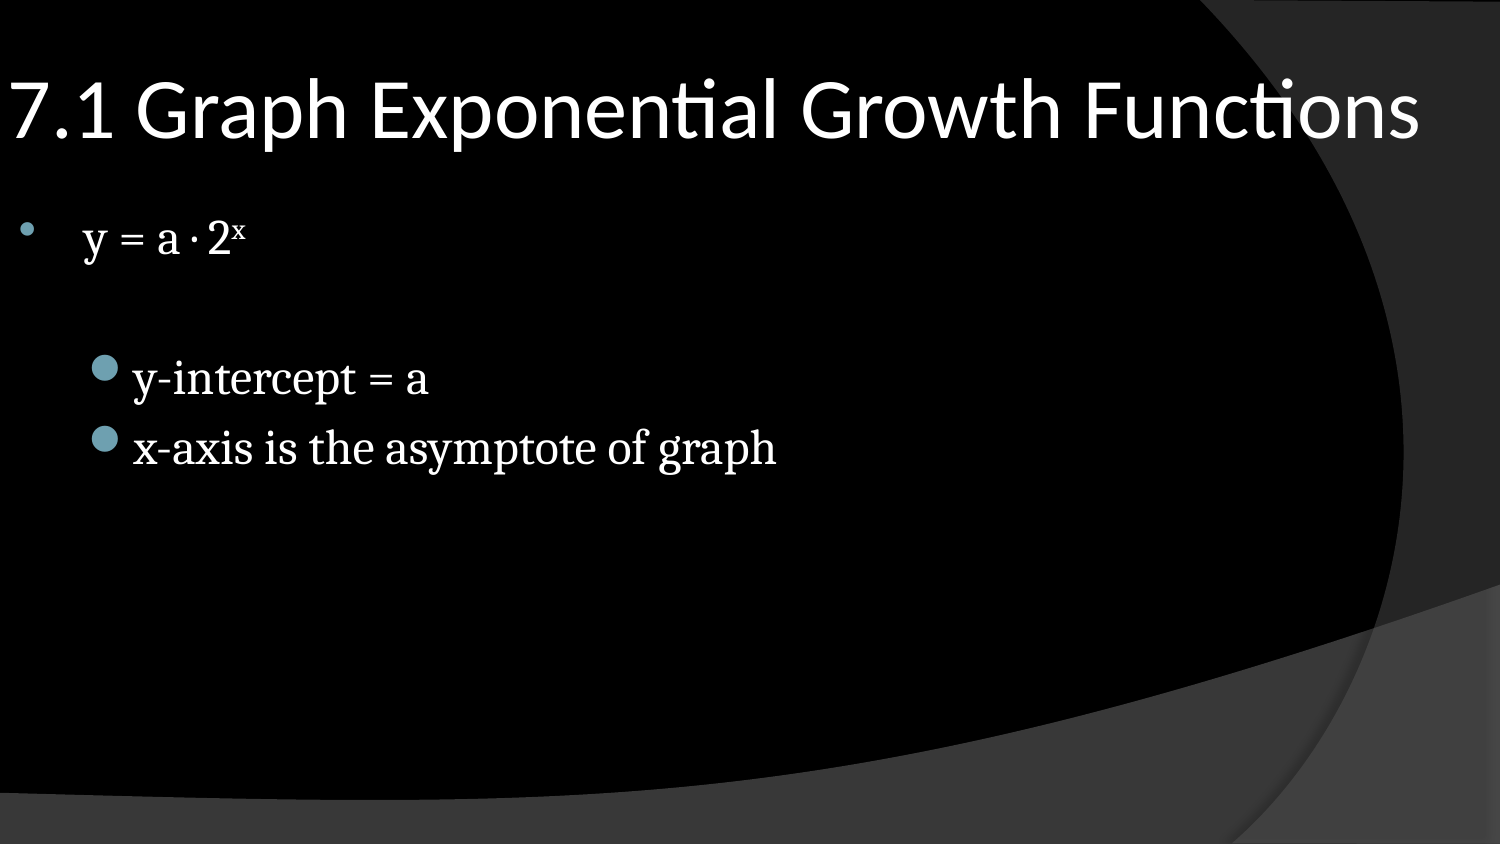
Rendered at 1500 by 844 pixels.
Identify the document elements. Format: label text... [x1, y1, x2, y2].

title 7.1 Graph Exponential Growth Functions [0, 33, 1500, 175]
list y = a · 2x y-intercept = a x-axis is the asymptote of graph [0, 196, 1500, 754]
